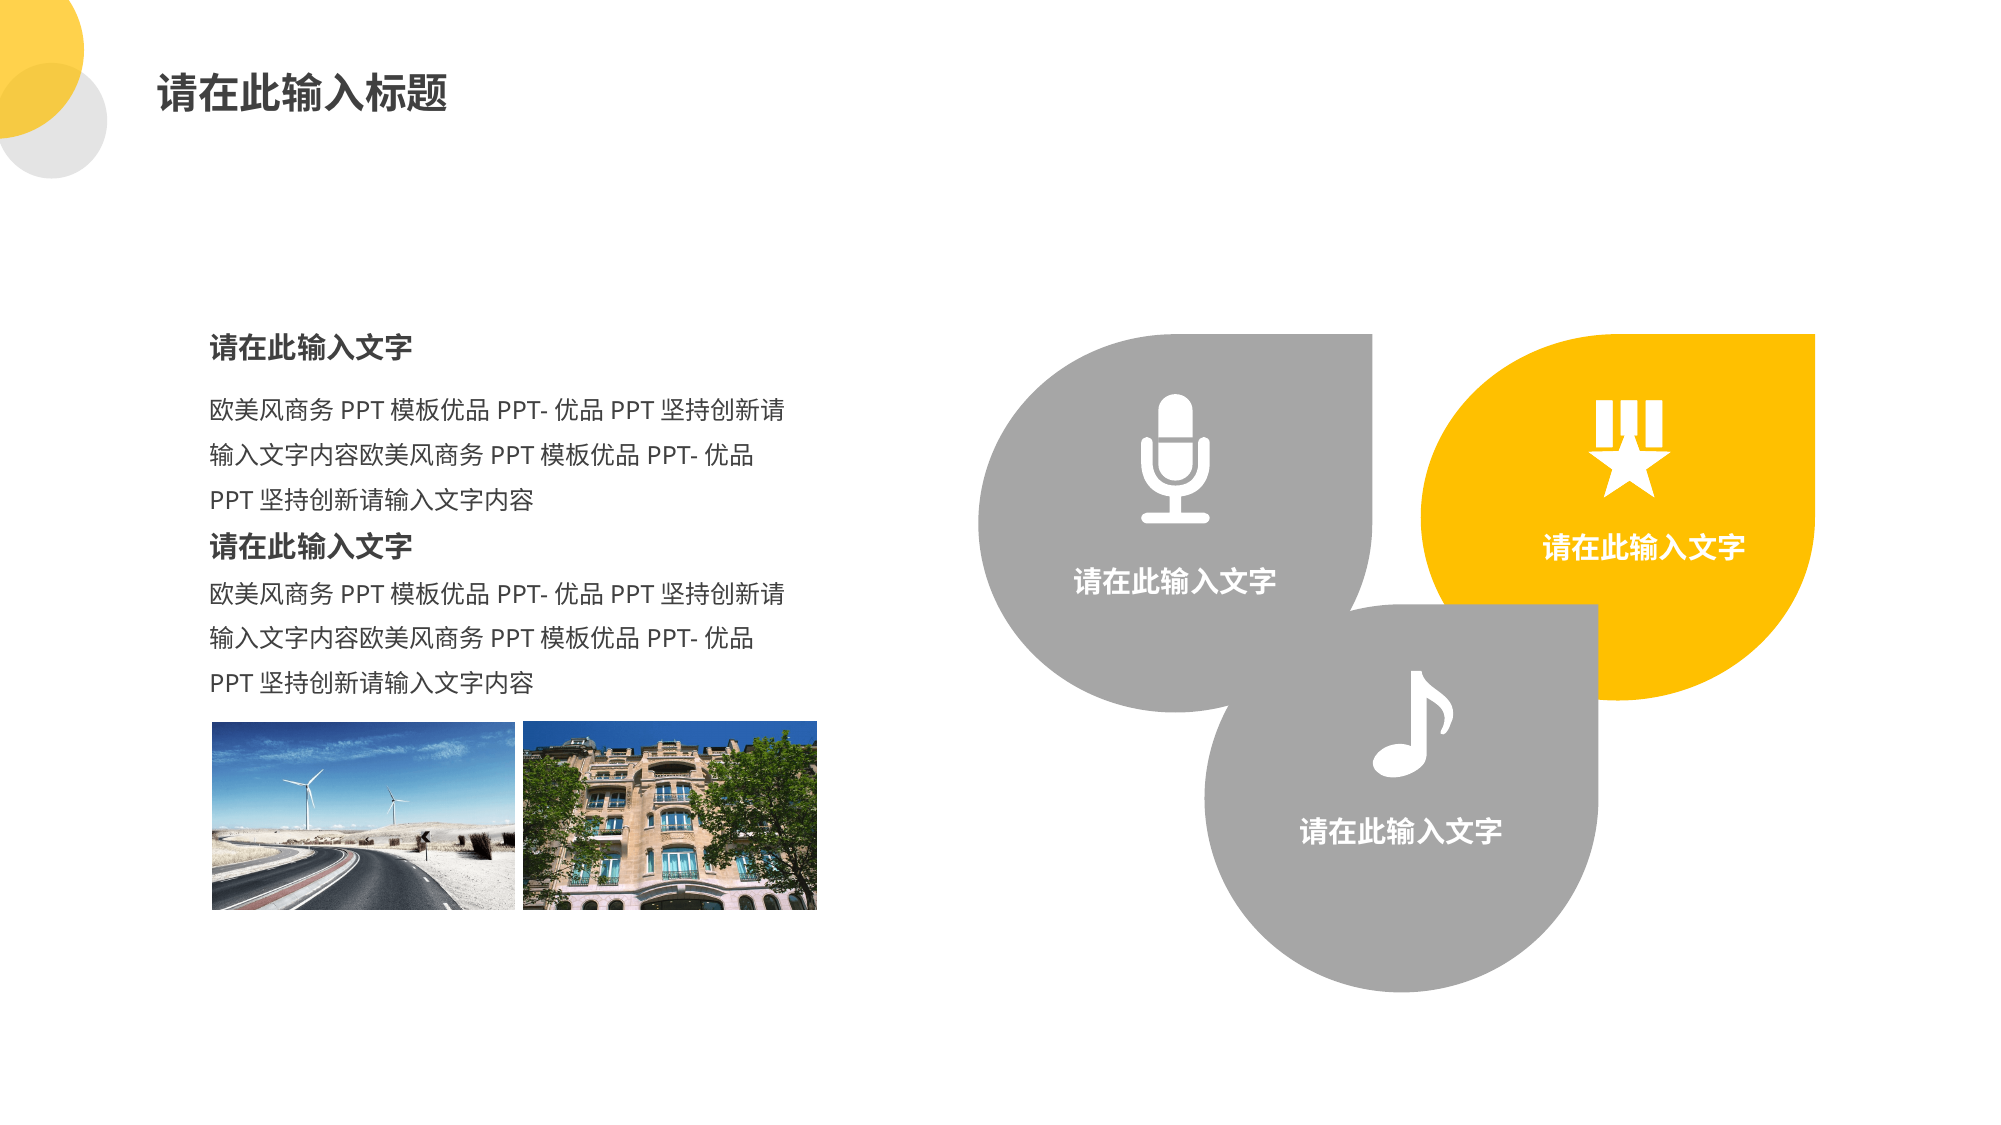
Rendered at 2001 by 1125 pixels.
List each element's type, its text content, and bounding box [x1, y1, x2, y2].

text_box 请在此输入文字 [1284, 806, 1519, 857]
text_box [1588, 400, 1671, 498]
text_box 请在此输入文字 [194, 322, 429, 372]
text_box 欧美风商务PPT模板优品PPT-优品PPT坚持创新请输入文字内容欧美风商务PPT模板优品PPT-优品PPT坚持创新请输入文字内容 [194, 372, 817, 522]
text_box 欧美风商务PPT模板优品PPT-优品PPT坚持创新请输入文字内容欧美风商务PPT模板优品PPT-优品PPT坚持创新请输入文字内容 [194, 555, 817, 706]
text_box [1420, 334, 1816, 701]
text_box [978, 334, 1373, 713]
text_box [1204, 604, 1599, 993]
text_box 请在此输入文字 [1527, 522, 1762, 572]
picture [523, 721, 817, 911]
text_box 请在此输入标题 [141, 59, 464, 124]
text_box 请在此输入文字 [1058, 555, 1293, 606]
picture [212, 722, 515, 910]
text_box [1372, 670, 1454, 778]
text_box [1141, 394, 1210, 524]
text_box 请在此输入文字 [194, 522, 429, 571]
